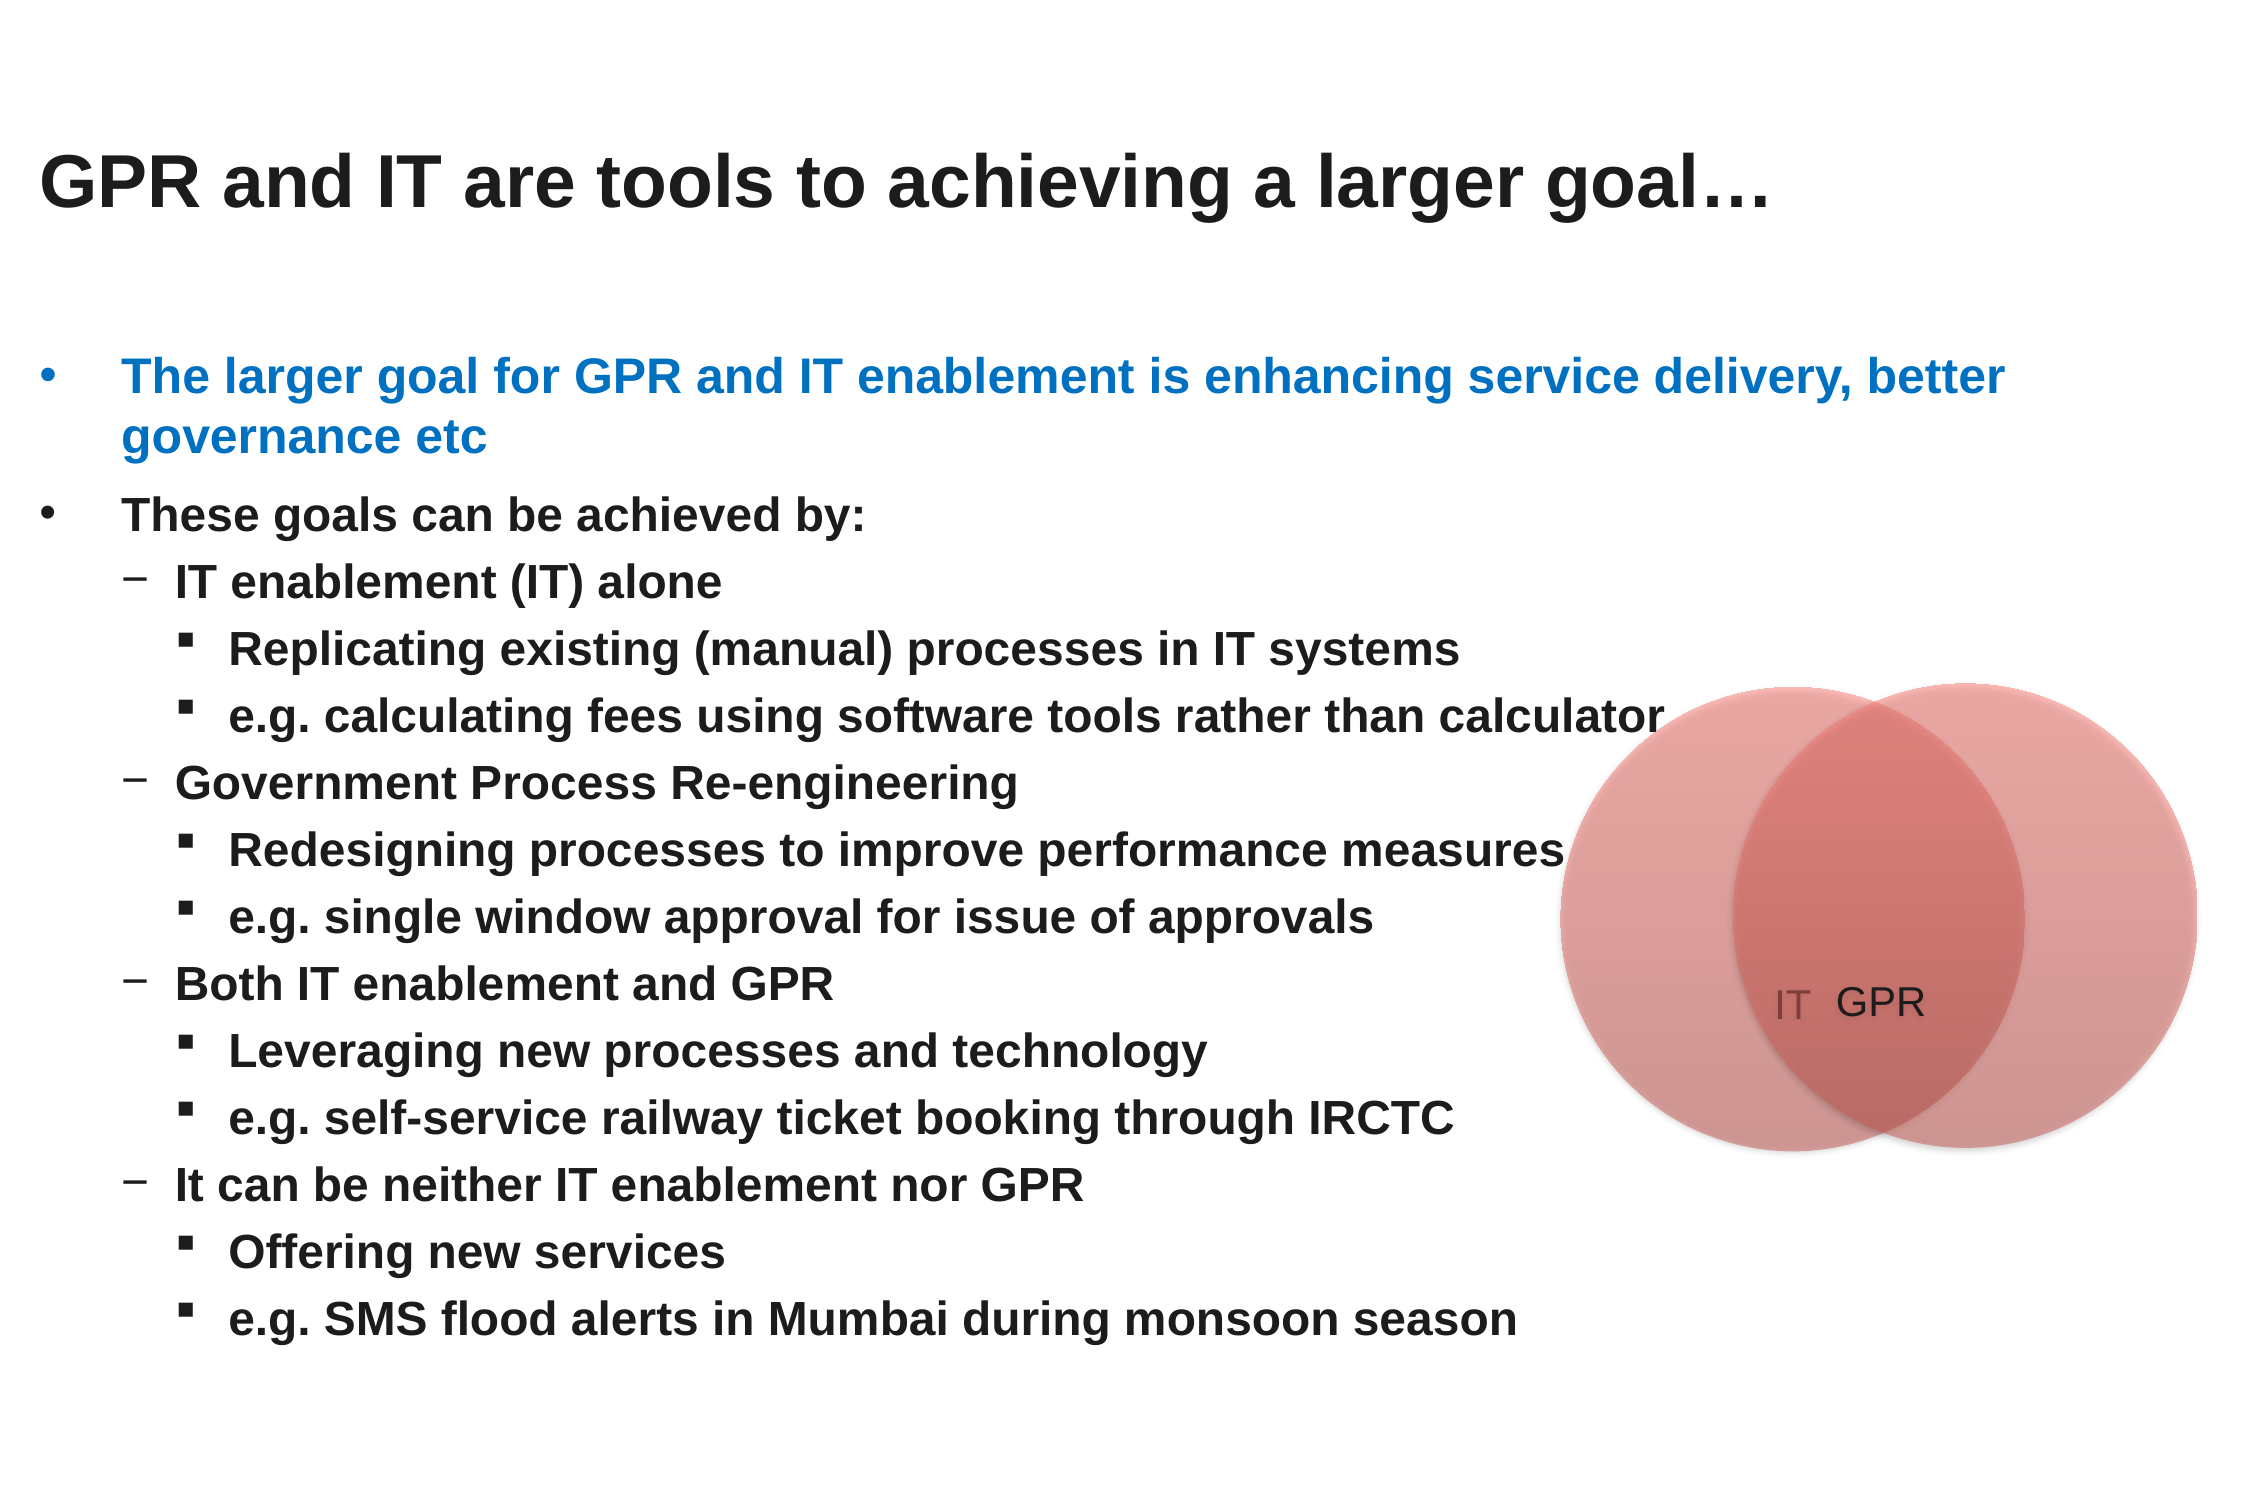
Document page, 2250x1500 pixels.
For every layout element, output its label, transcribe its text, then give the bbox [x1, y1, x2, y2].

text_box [1379, 583, 2217, 1249]
list The larger goal for GPR and IT enablement is enhancing service delivery, better governance etc These goals can be achieved by: IT enablement (IT) alone Replicating existing (manual) processes in IT systems e.g. calculating fees using software tools rather than calculator Government Process Re-engineering Redesigning processes to improve performance measures e.g. single window approval for issue of approvals Both IT enablement and GPR Leveraging new processes and technology e.g. self-service railway ticket booking through IRCTC It can be neither IT enablement nor GPR Offering new services e.g. SMS flood alerts in Mumbai during monsoon season [39, 343, 2052, 1466]
title GPR and IT are tools to achieving a larger goal… [39, 132, 2207, 299]
